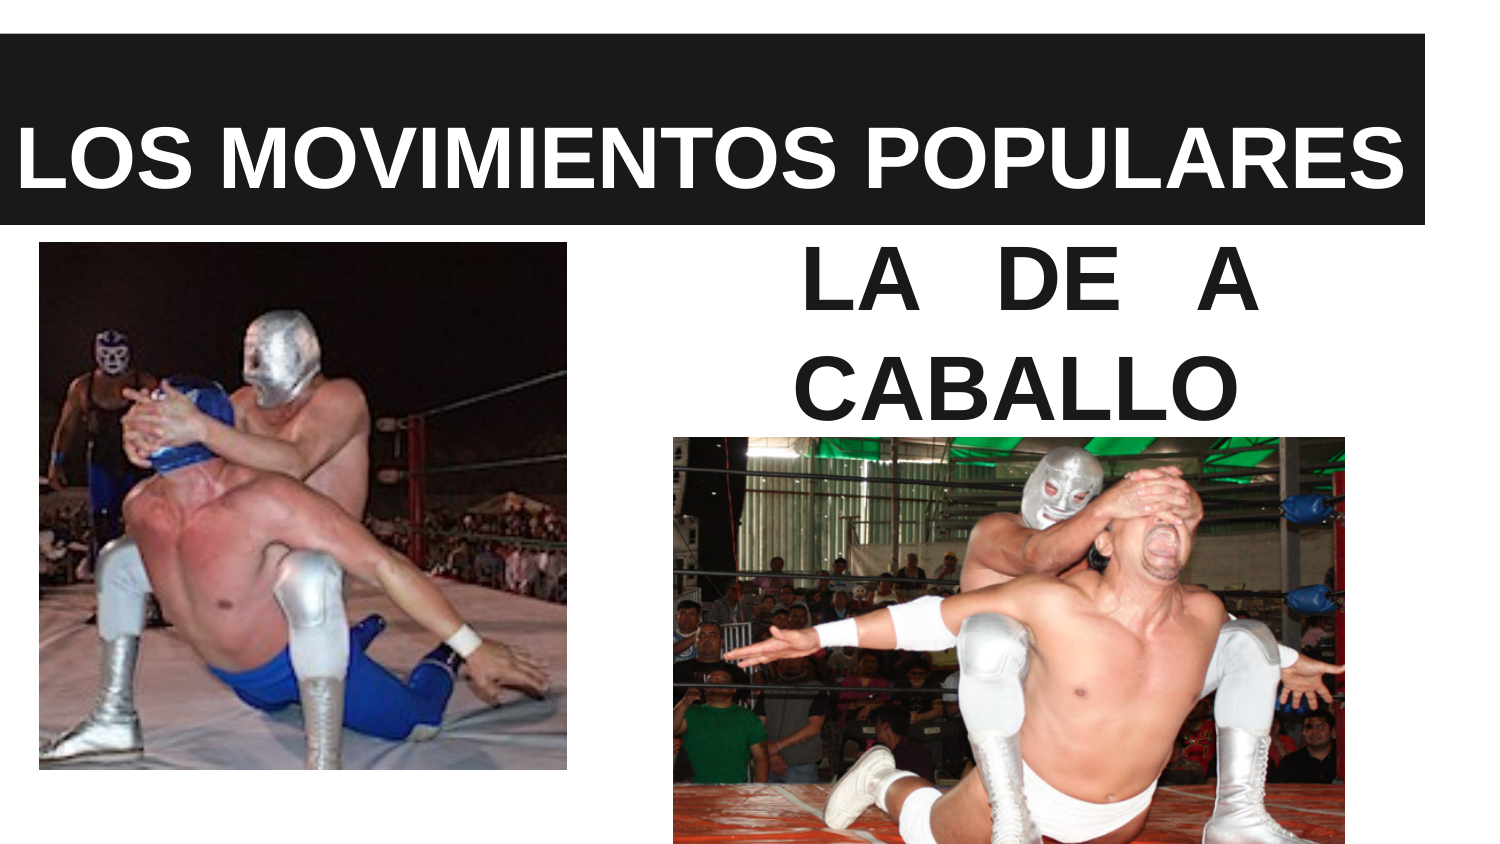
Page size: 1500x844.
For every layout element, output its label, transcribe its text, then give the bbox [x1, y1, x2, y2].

title LOS MOVIMIENTOS POPULARES [0, 33, 1425, 221]
list LA DE A CABALLO [673, 204, 1386, 455]
picture [39, 242, 567, 771]
picture [673, 436, 1345, 844]
